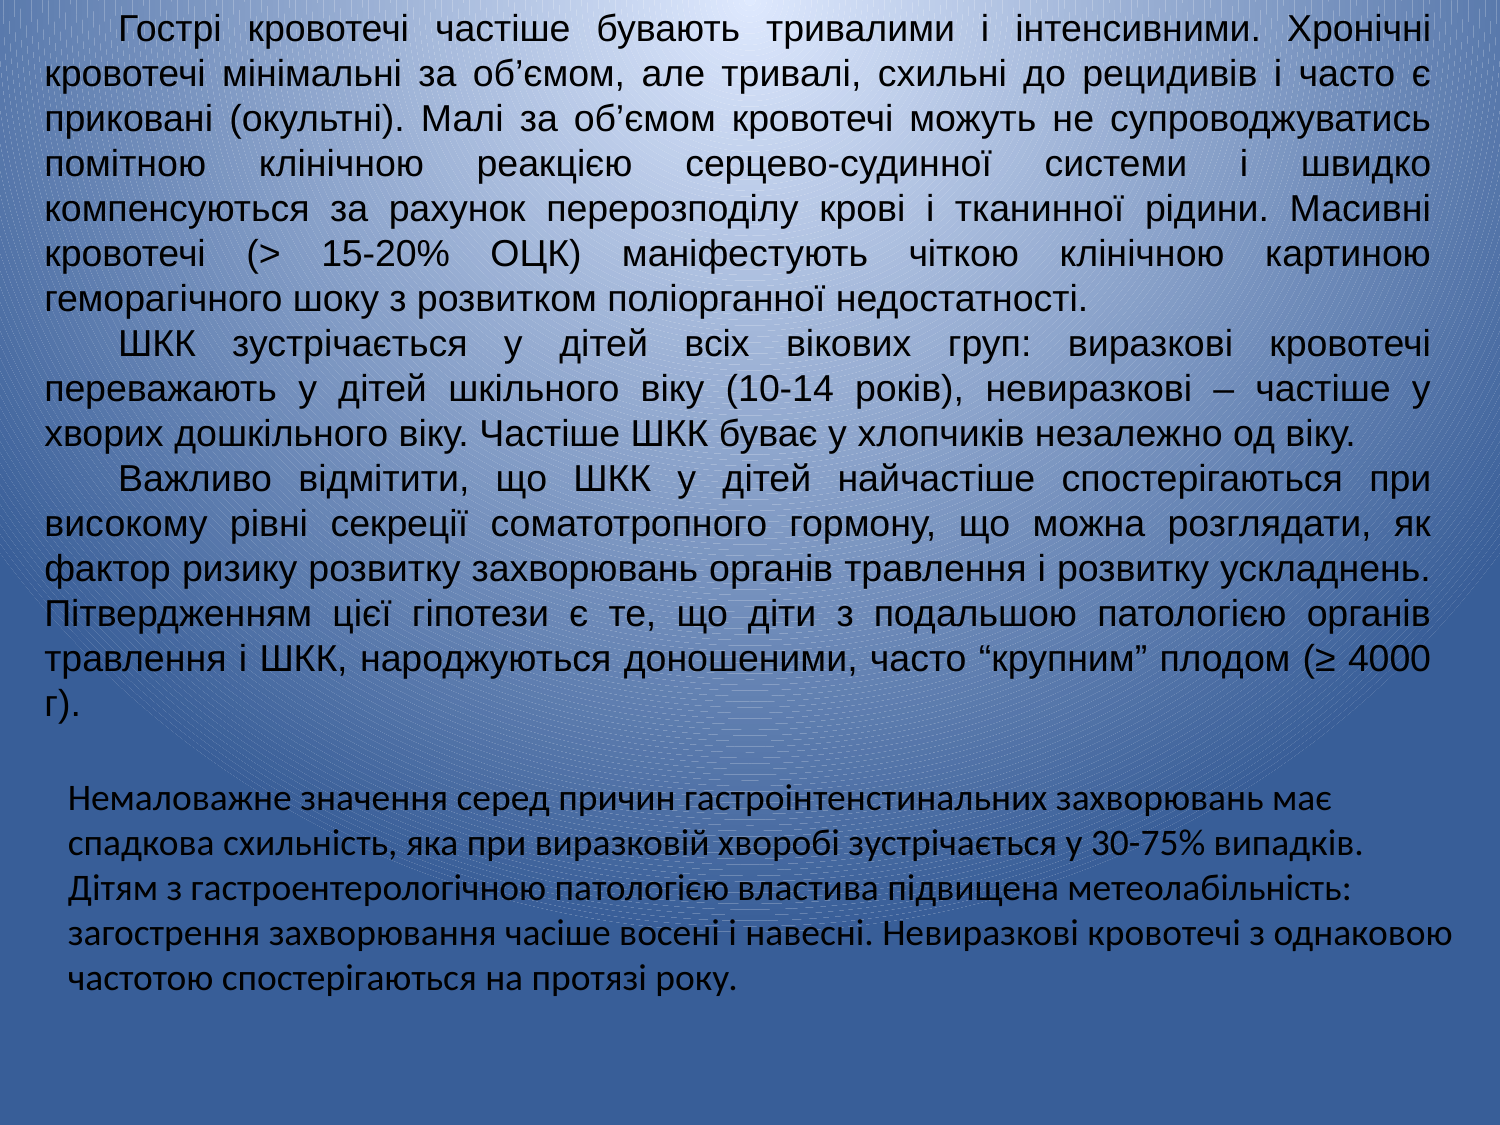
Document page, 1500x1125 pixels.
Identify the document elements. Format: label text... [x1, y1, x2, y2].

text_box Гострі кровотечі частіше бувають тривалими і інтенсивними. Хронічні кровотечі мінімальні за об’ємом, але тривалі, схильні до рецидивів і часто є приковані (окультні). Малі за об’ємом кровотечі можуть не супроводжуватись помітною клінічною реакцією серцево-судинної системи і швидко компенсуються за рахунок перерозподілу крові і тканинної рідини. Масивні кровотечі (> 15-20% ОЦК) маніфестують чіткою клінічною картиною геморагічного шоку з розвитком поліорганної недостатності. ШКК зустрічається у дітей всіх вікових груп: виразкові кровотечі переважають у дітей шкільного віку (10-14 років), невиразкові – частіше у хворих дошкільного віку. Частіше ШКК буває у хлопчиків незалежно од віку. Важливо відмітити, що ШКК у дітей найчастіше спостерігаються при високому рівні секреції соматотропного гормону, що можна розглядати, як фактор ризику розвитку захворювань органів травлення і розвитку ускладнень. Пітвердженням цієї гіпотези є те, що діти з подальшою патологією органів травлення і ШКК, народжуються доношеними, часто “крупним” плодом (≥ 4000 г). [29, 0, 1447, 732]
text_box Немаловажне значення серед причин гастроінтенстинальних захворювань має спадкова схильність, яка при виразковій хворобі зустрічається у 30-75% випадків. Дітям з гастроентерологічною патологією властива підвищена метеолабільність: загострення захворювання часіше восені і навесні. Невиразкові кровотечі з однаковою частотою спостерігаються на протязі року. [53, 765, 1471, 1050]
